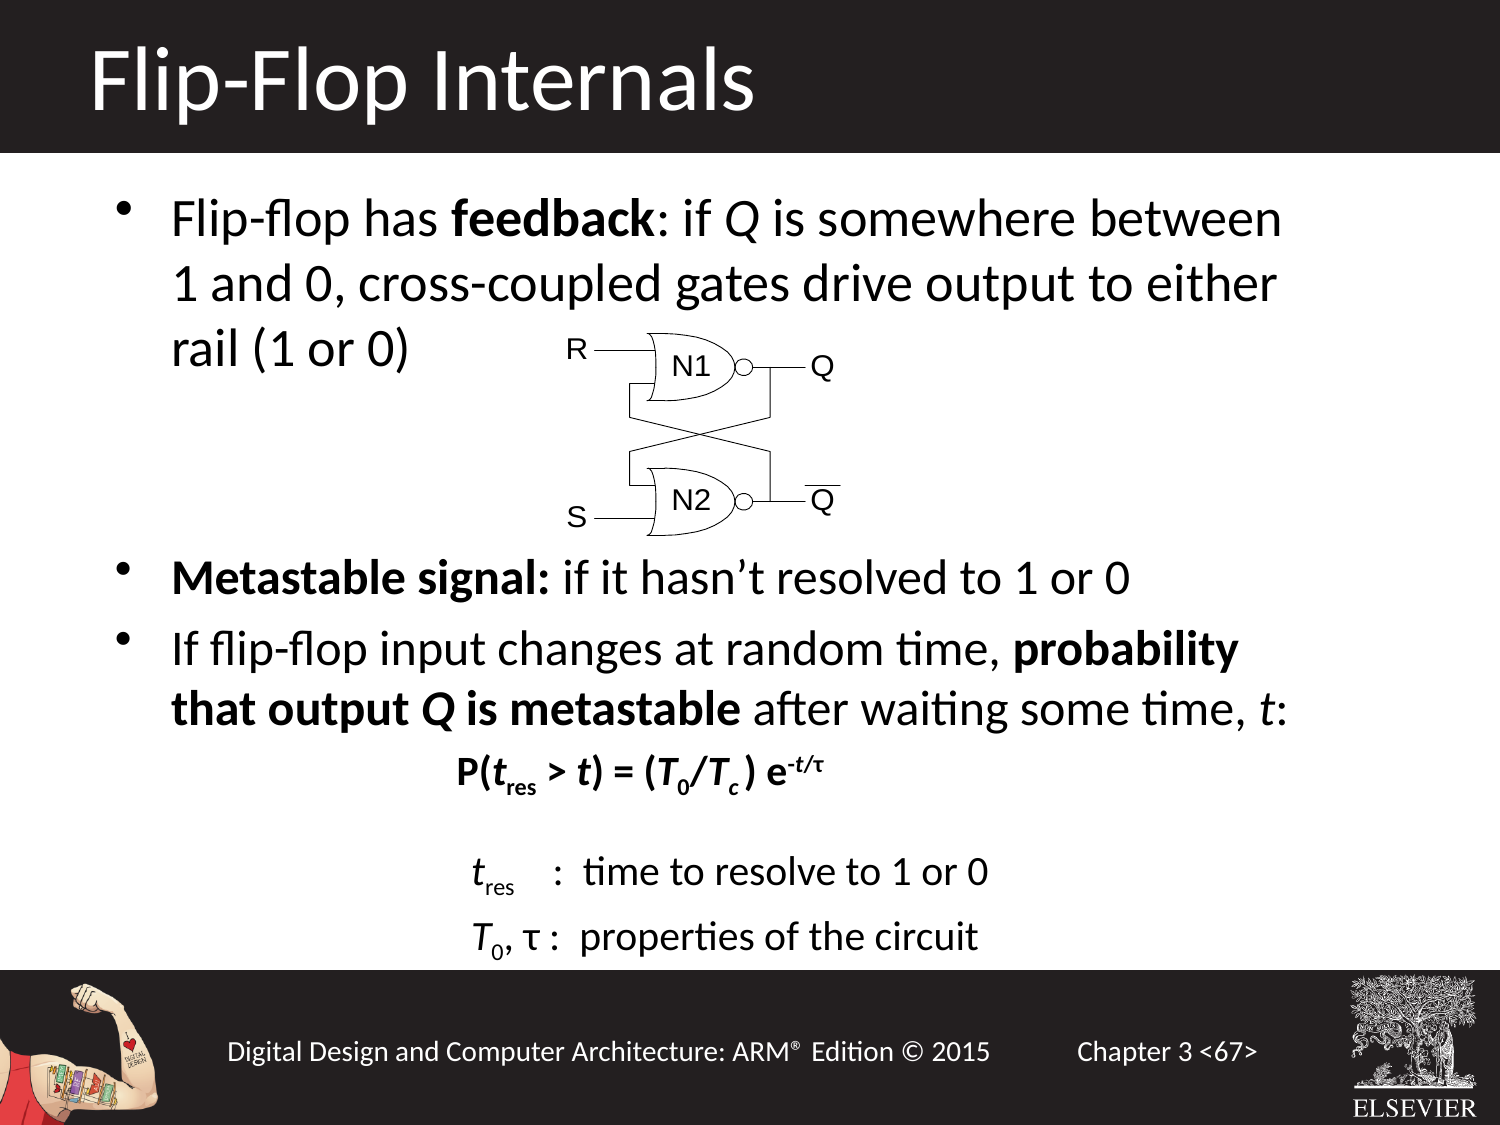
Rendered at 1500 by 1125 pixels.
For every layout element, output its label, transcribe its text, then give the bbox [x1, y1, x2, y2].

text_box [866, 174, 1413, 404]
text_box [87, 405, 1413, 1025]
picture [0, 979, 163, 1125]
text_box Flip-Flop Internals [75, 11, 1375, 136]
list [537, 312, 863, 557]
text_box Flip-flop has feedback: if Q is somewhere between 1 and 0, cross-coupled gates drive output to either rail (1 or 0) [99, 174, 1338, 400]
text_box Metastable signal: if it hasn’t resolved to 1 or 0 If flip-flop input changes at random time, probability that output Q is metastable after waiting some time, t: P(tres > t) = (T0/Tc ) e-t/τ tres : time to resolve to 1 or 0 T0, τ : properties of the circuit [99, 537, 1338, 950]
text_box [87, 174, 532, 404]
picture [1350, 974, 1477, 1117]
